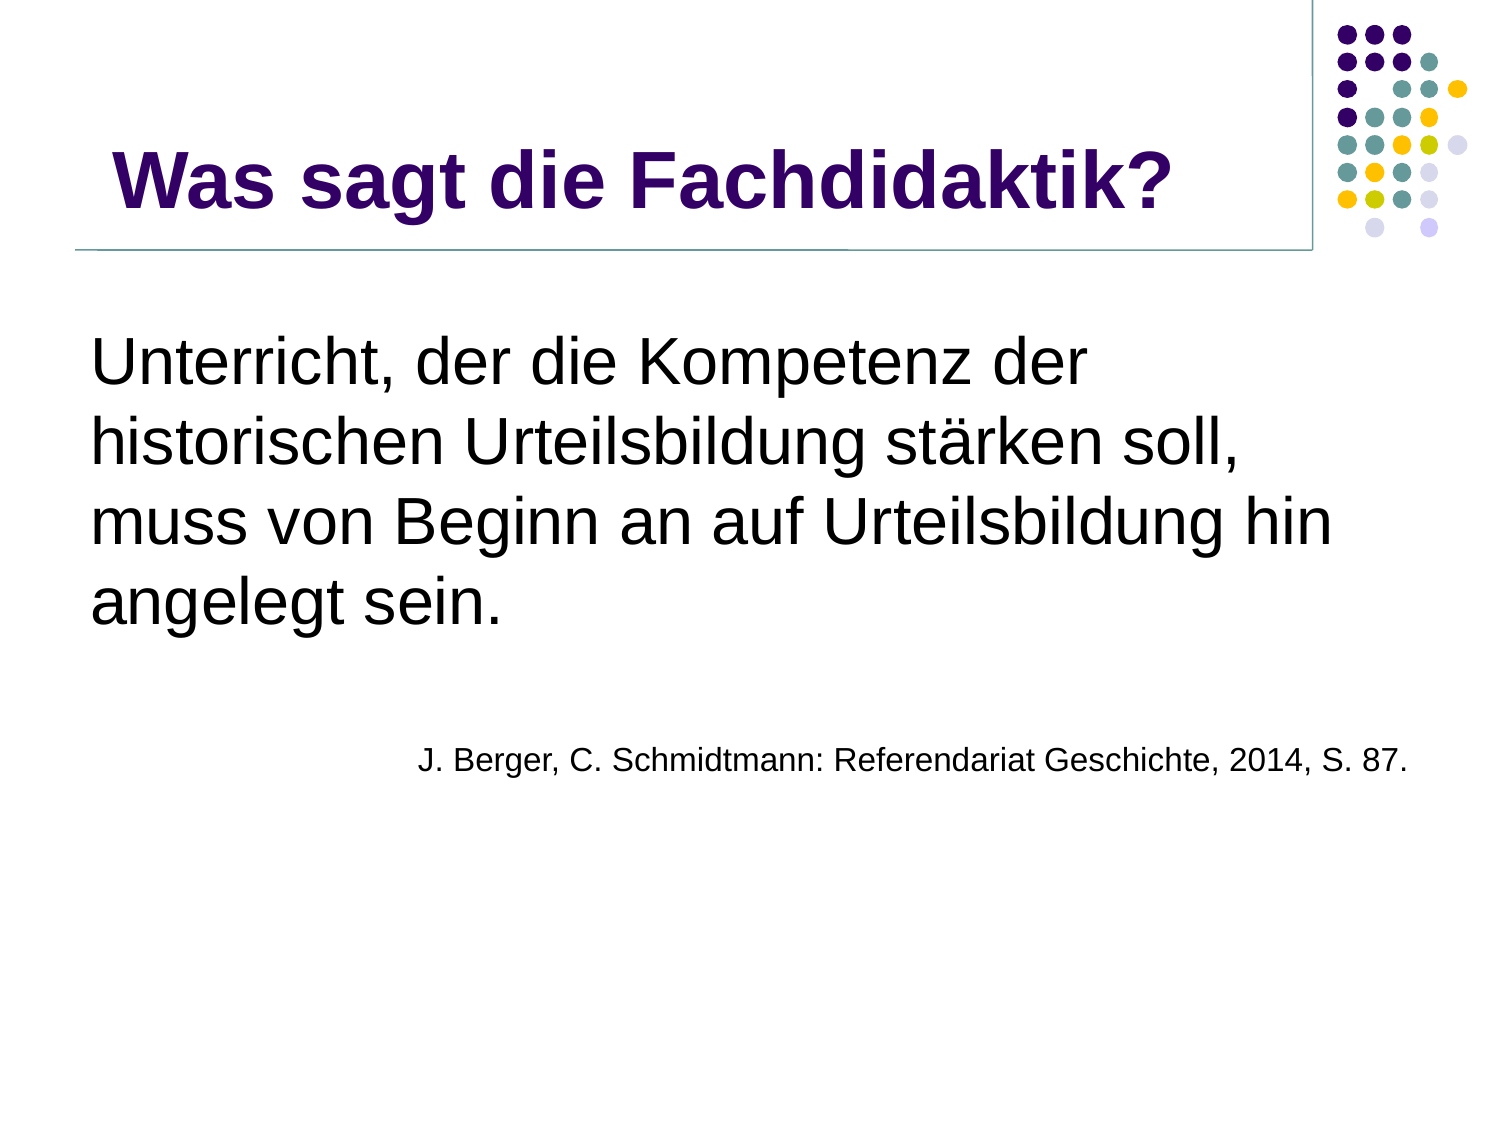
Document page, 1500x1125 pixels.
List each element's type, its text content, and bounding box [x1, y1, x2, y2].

title Was sagt die Fachdidaktik? [75, 20, 1313, 233]
list Unterricht, der die Kompetenz der historischen Urteilsbildung stärken soll, muss von Beginn an auf Urteilsbildung hin angelegt sein. J. Berger, C. Schmidtmann: Referendariat Geschichte, 2014, S. 87. [75, 310, 1425, 1006]
